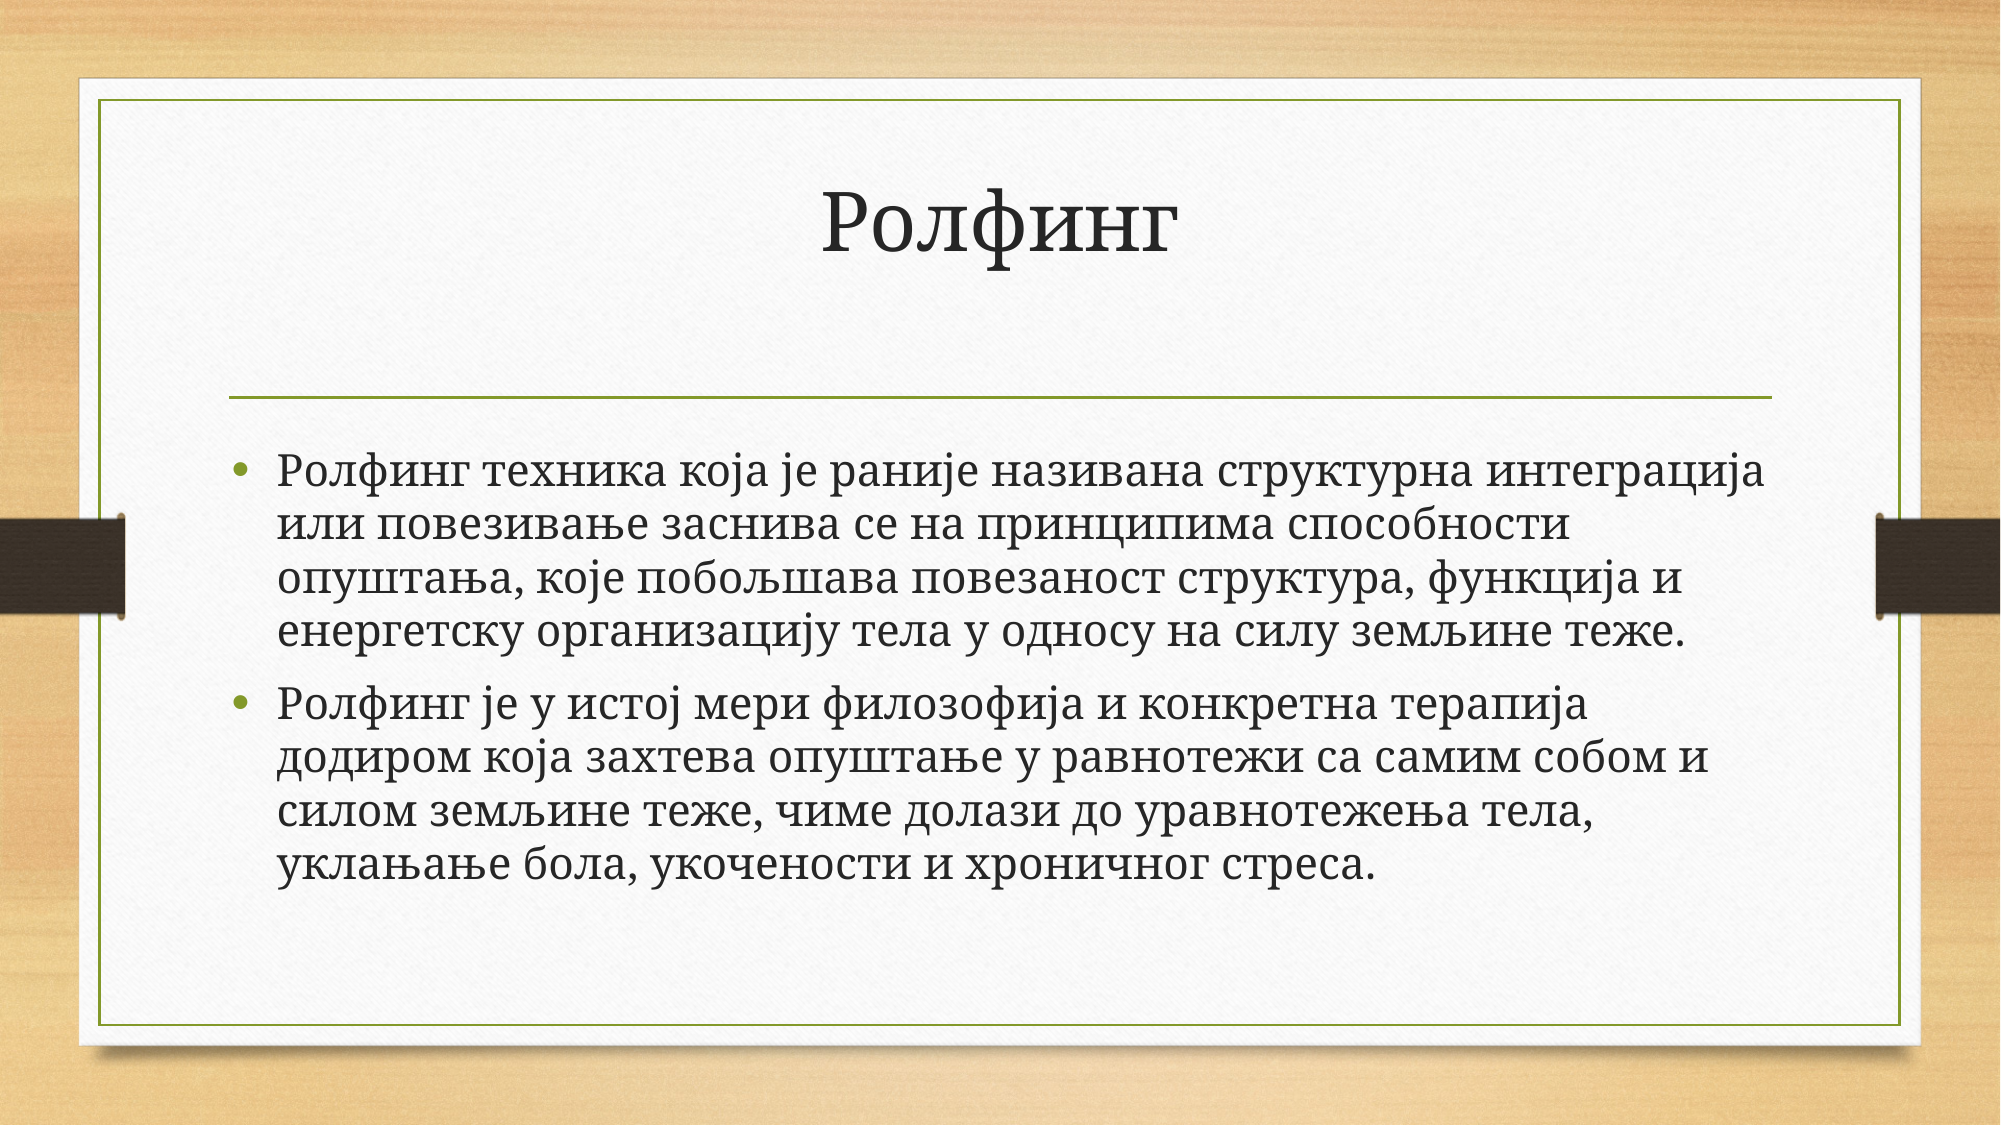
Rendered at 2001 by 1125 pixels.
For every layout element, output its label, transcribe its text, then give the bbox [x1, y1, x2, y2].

title Ролфинг [212, 161, 1788, 375]
picture [0, 0, 2001, 1125]
list Ролфинг техника која је раније називана структурна интеграција или повезивање заснива се на принципима способности опуштања, које побољшава повезаност структура, функција и енергетску организацију тела у односу на силу земљине теже. Ролфинг је у истој мери филозофија и конкретна терапија додиром која захтева опуштање у равнотежи са самим собом и силом земљине теже, чиме долази до уравнотежења тела, уклањање бола, укочености и хроничног стреса. [216, 361, 1792, 906]
